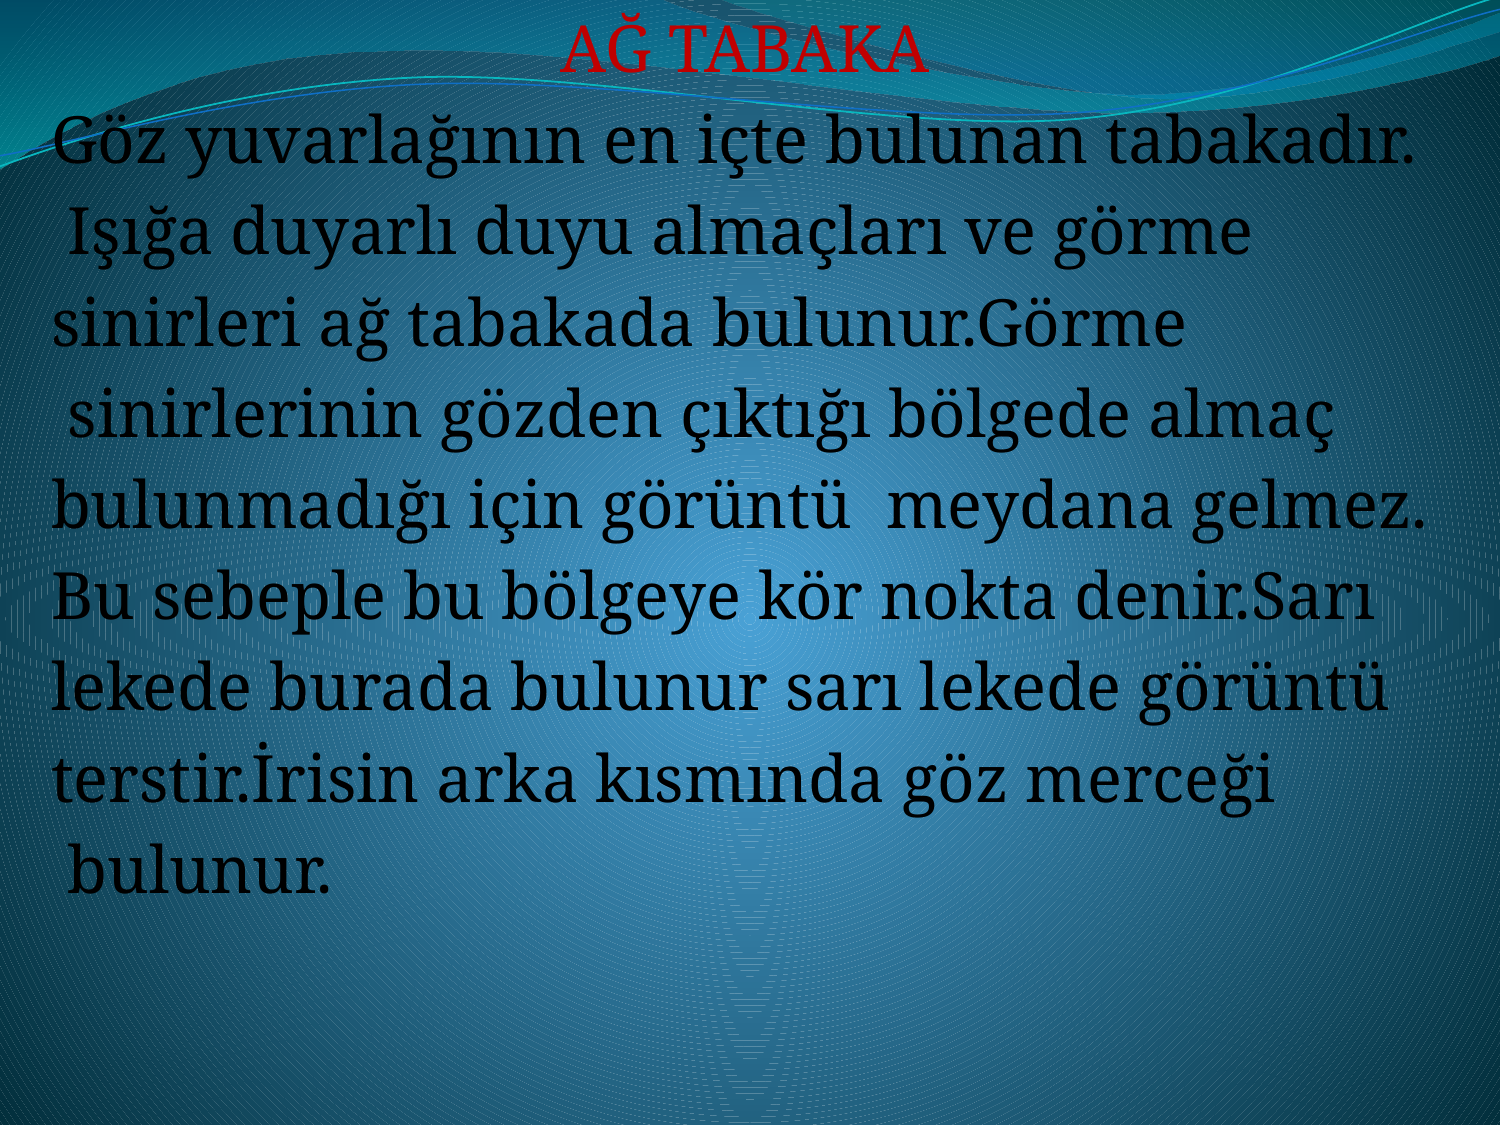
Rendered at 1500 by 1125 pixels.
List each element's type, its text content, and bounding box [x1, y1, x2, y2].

subtitle AĞ TABAKA Göz yuvarlağının en içte bulunan tabakadır. Işığa duyarlı duyu almaçları ve görme sinirleri ağ tabakada bulunur.Görme sinirlerinin gözden çıktığı bölgede almaç bulunmadığı için görüntü meydana gelmez. Bu sebeple bu bölgeye kör nokta denir.Sarı lekede burada bulunur sarı lekede görüntü terstir.İrisin arka kısmında göz merceği bulunur. [0, 0, 1500, 1125]
